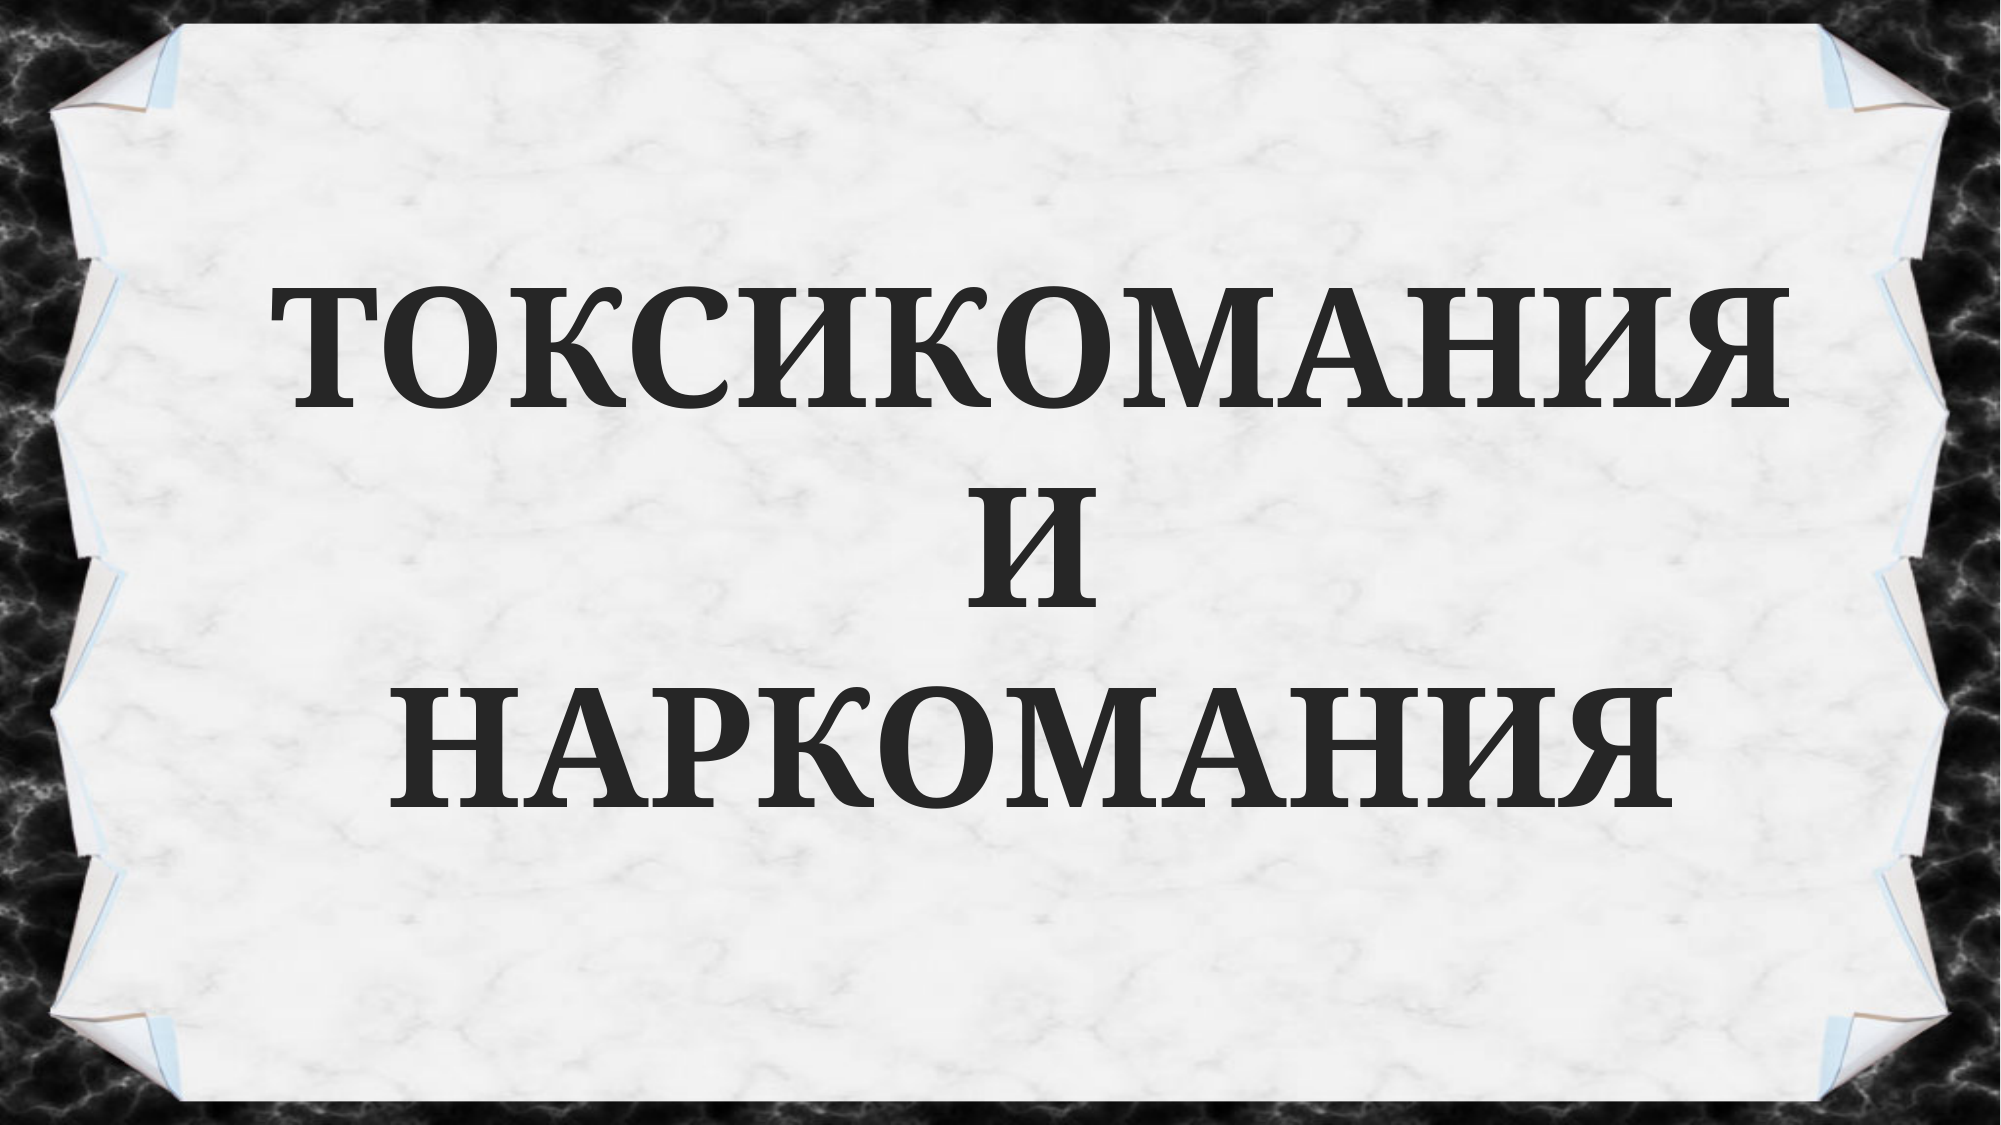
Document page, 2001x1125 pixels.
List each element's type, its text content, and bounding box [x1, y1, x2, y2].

text_box ТОКСИКОМАНИЯИ НАРКОМАНИЯ [238, 233, 1827, 849]
picture [0, 0, 2001, 1125]
